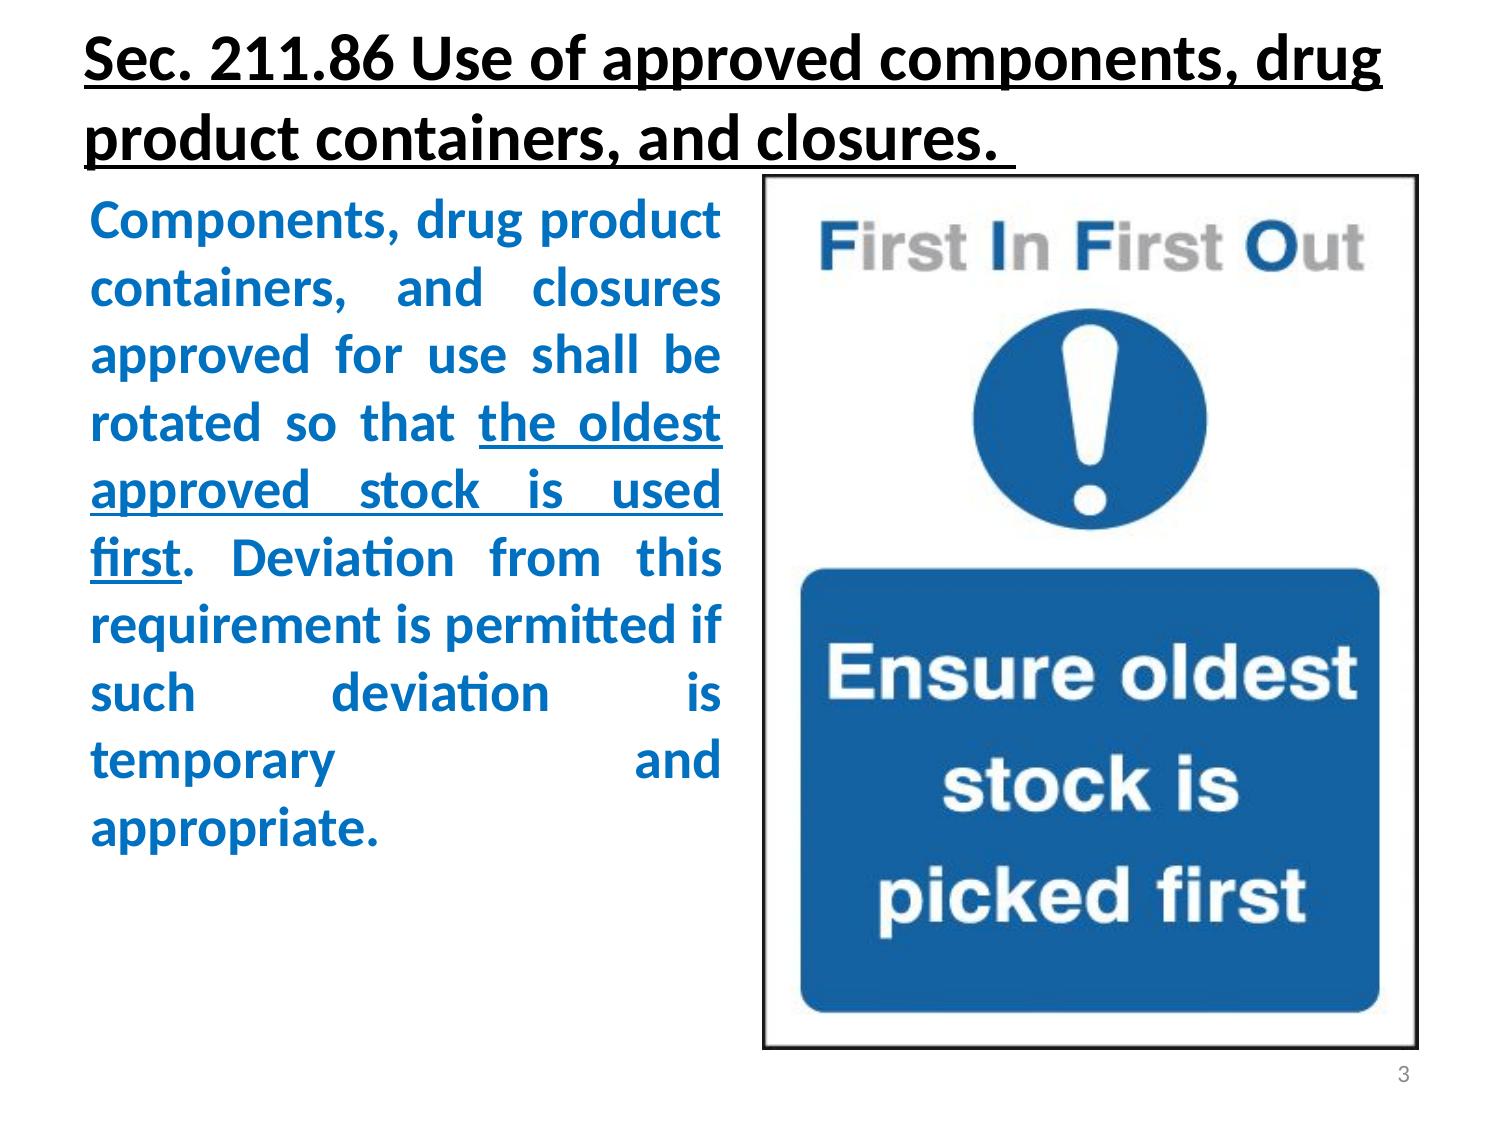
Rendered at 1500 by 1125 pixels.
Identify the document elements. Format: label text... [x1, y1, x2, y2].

picture [762, 174, 1419, 1051]
title Sec. 211.86 Use of approved components, drug product containers, and closures. [68, 0, 1419, 188]
list Components, drug product containers, and closures approved for use shall be rotated so that the oldest approved stock is used first. Deviation from this requirement is permitted if such deviation is temporary and appropriate. [75, 174, 738, 1105]
slide_number 3 [1074, 1042, 1425, 1103]
